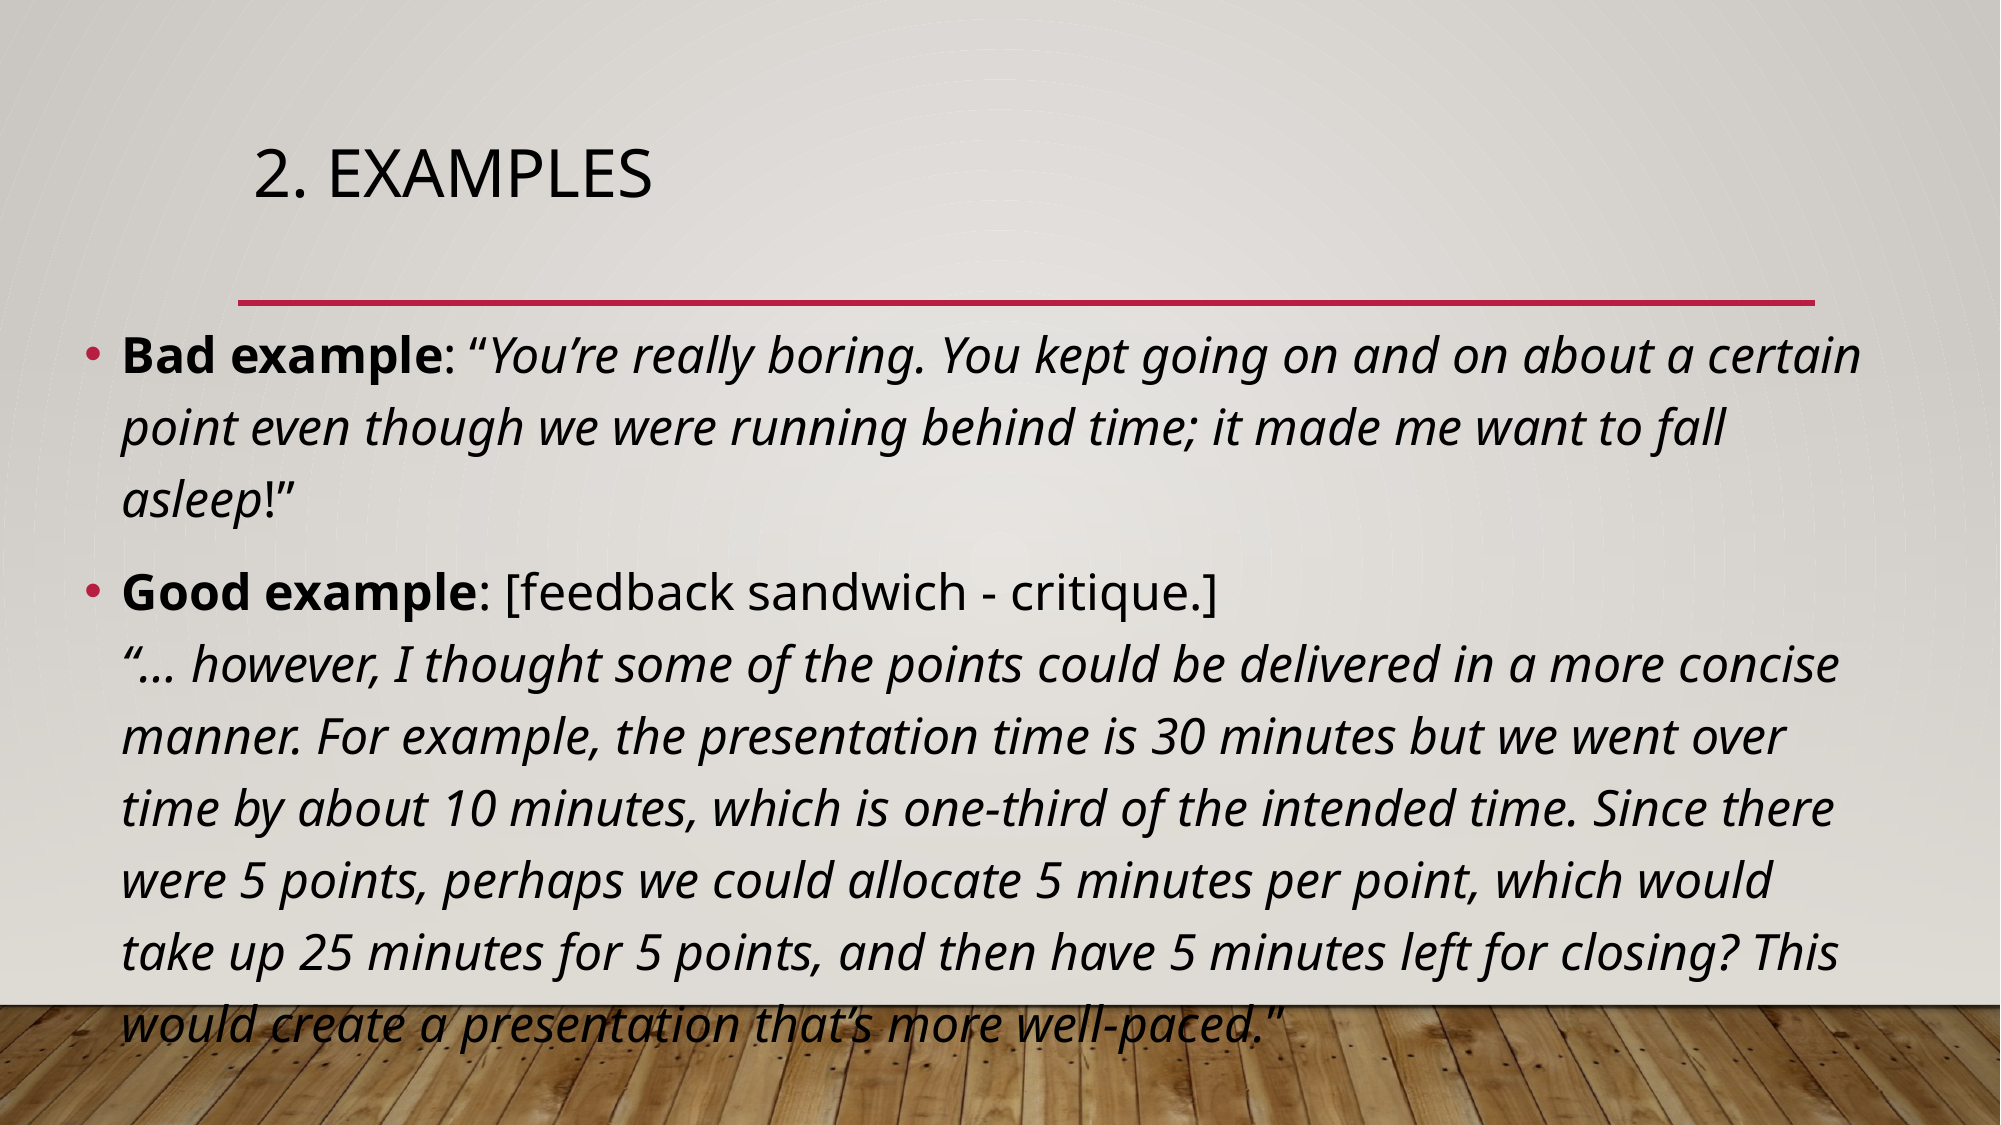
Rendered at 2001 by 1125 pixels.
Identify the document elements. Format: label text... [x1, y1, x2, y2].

list Bad example: “You’re really boring. You kept going on and on about a certain point even though we were running behind time; it made me want to fall asleep!” Good example: [feedback sandwich - critique.] “… however, I thought some of the points could be delivered in a more concise manner. For example, the presentation time is 30 minutes but we went over time by about 10 minutes, which is one-third of the intended time. Since there were 5 points, perhaps we could allocate 5 minutes per point, which would take up 25 minutes for 5 points, and then have 5 minutes left for closing? This would create a presentation that’s more well-paced.” [69, 304, 1882, 871]
picture [0, 1005, 2000, 1125]
title 2. Examples [238, 131, 1814, 304]
